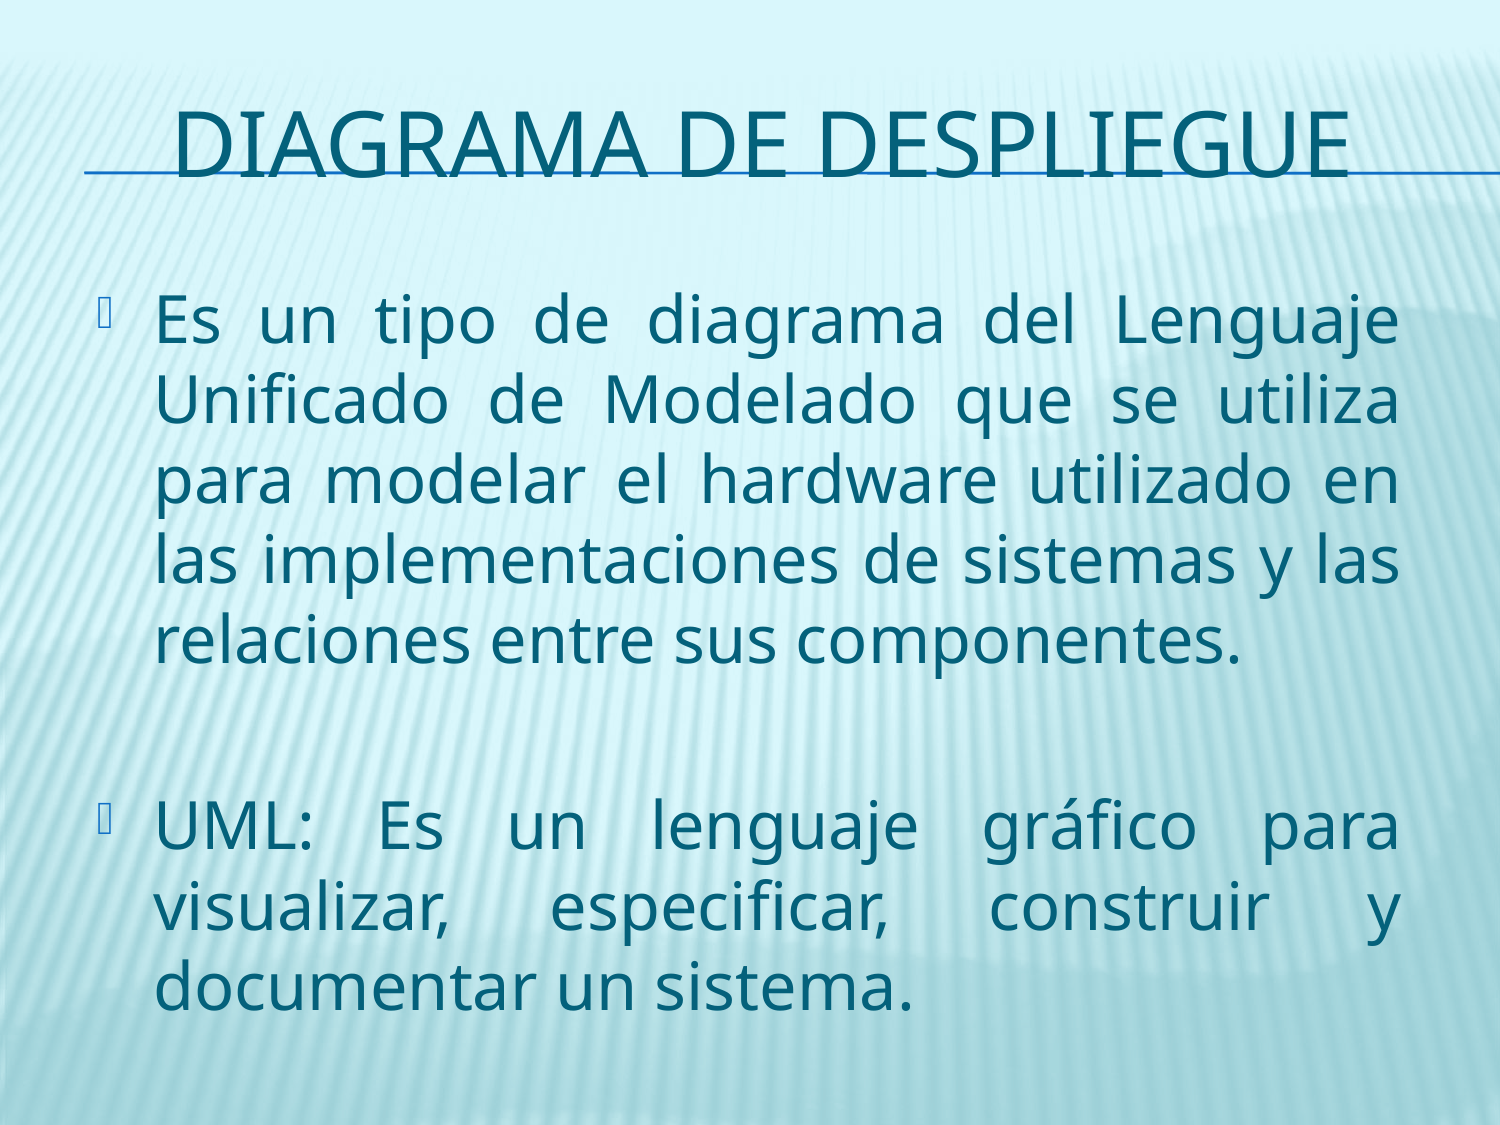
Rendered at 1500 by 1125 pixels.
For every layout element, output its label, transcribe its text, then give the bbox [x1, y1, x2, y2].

list Es un tipo de diagrama del Lenguaje Unificado de Modelado que se utiliza para modelar el hardware utilizado en las implementaciones de sistemas y las relaciones entre sus componentes. UML: Es un lenguaje gráfico para visualizar, especificar, construir y documentar un sistema. [82, 269, 1418, 1043]
title Diagrama de despliegue [50, 35, 1475, 247]
